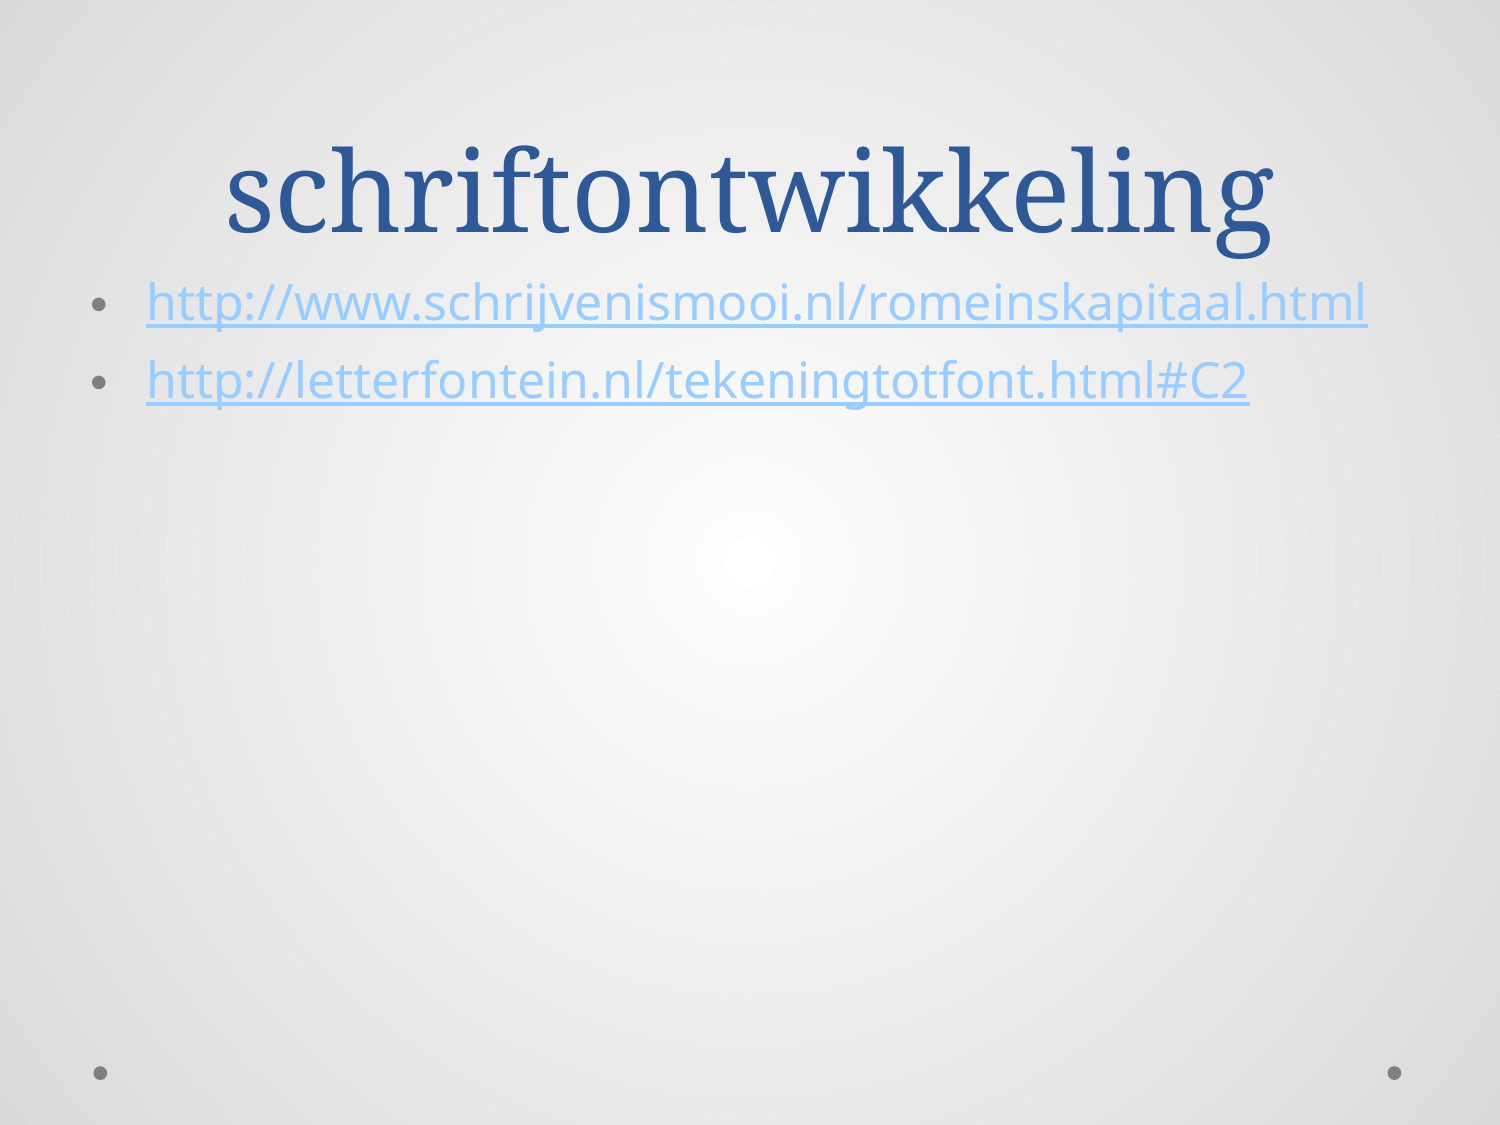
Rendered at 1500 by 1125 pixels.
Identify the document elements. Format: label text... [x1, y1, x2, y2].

title schriftontwikkeling [75, 0, 1425, 262]
list http://www.schrijvenismooi.nl/romeinskapitaal.html http://letterfontein.nl/tekeningtotfont.html#C2 [75, 262, 1425, 1005]
